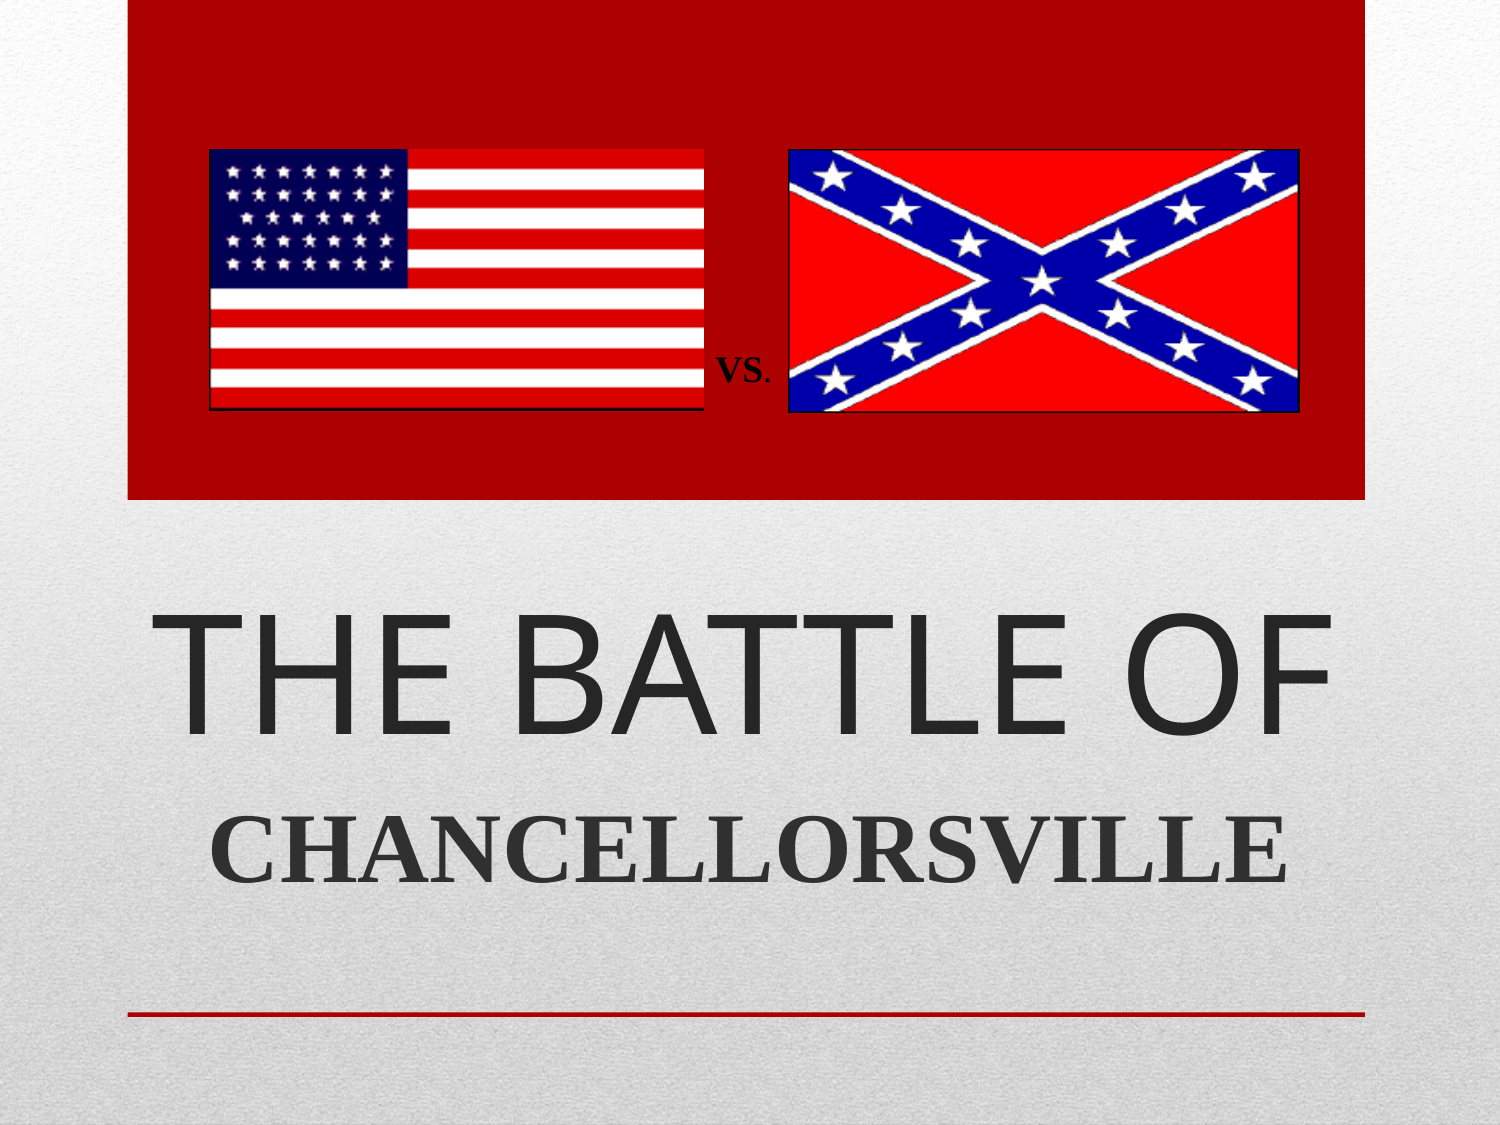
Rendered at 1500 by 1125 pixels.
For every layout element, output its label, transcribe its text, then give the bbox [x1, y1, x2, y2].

subtitle CHANCELLORSVILLE [187, 774, 1313, 938]
picture [208, 149, 705, 412]
text_box VS. [708, 337, 782, 398]
picture [787, 149, 1301, 414]
title THE BATTLE OF [125, 525, 1363, 775]
